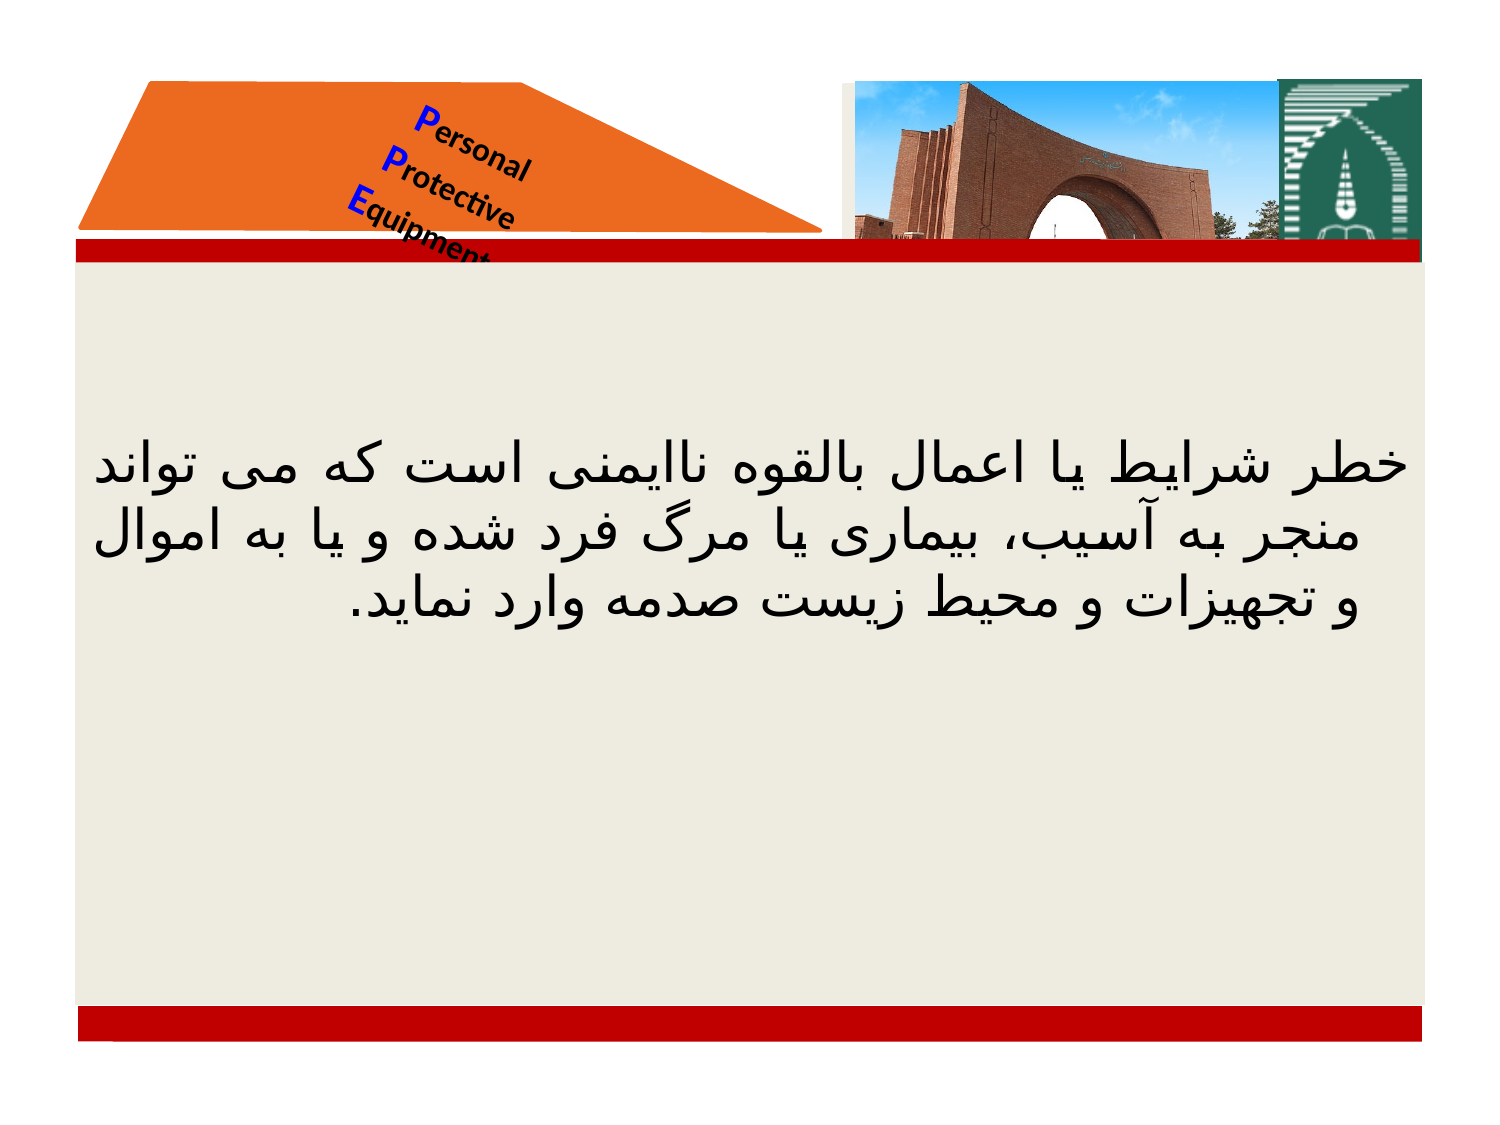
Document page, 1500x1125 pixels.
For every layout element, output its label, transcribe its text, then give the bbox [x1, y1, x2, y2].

picture [855, 79, 1422, 262]
list تعریف خطر خطر شرایط یا اعمال بالقوه ناایمنی است که می تواند منجر به آسیب، بیماری یا مرگ فرد شده و یا به اموال و تجهیزات و محیط زیست صدمه وارد نماید. [75, 262, 1425, 1005]
